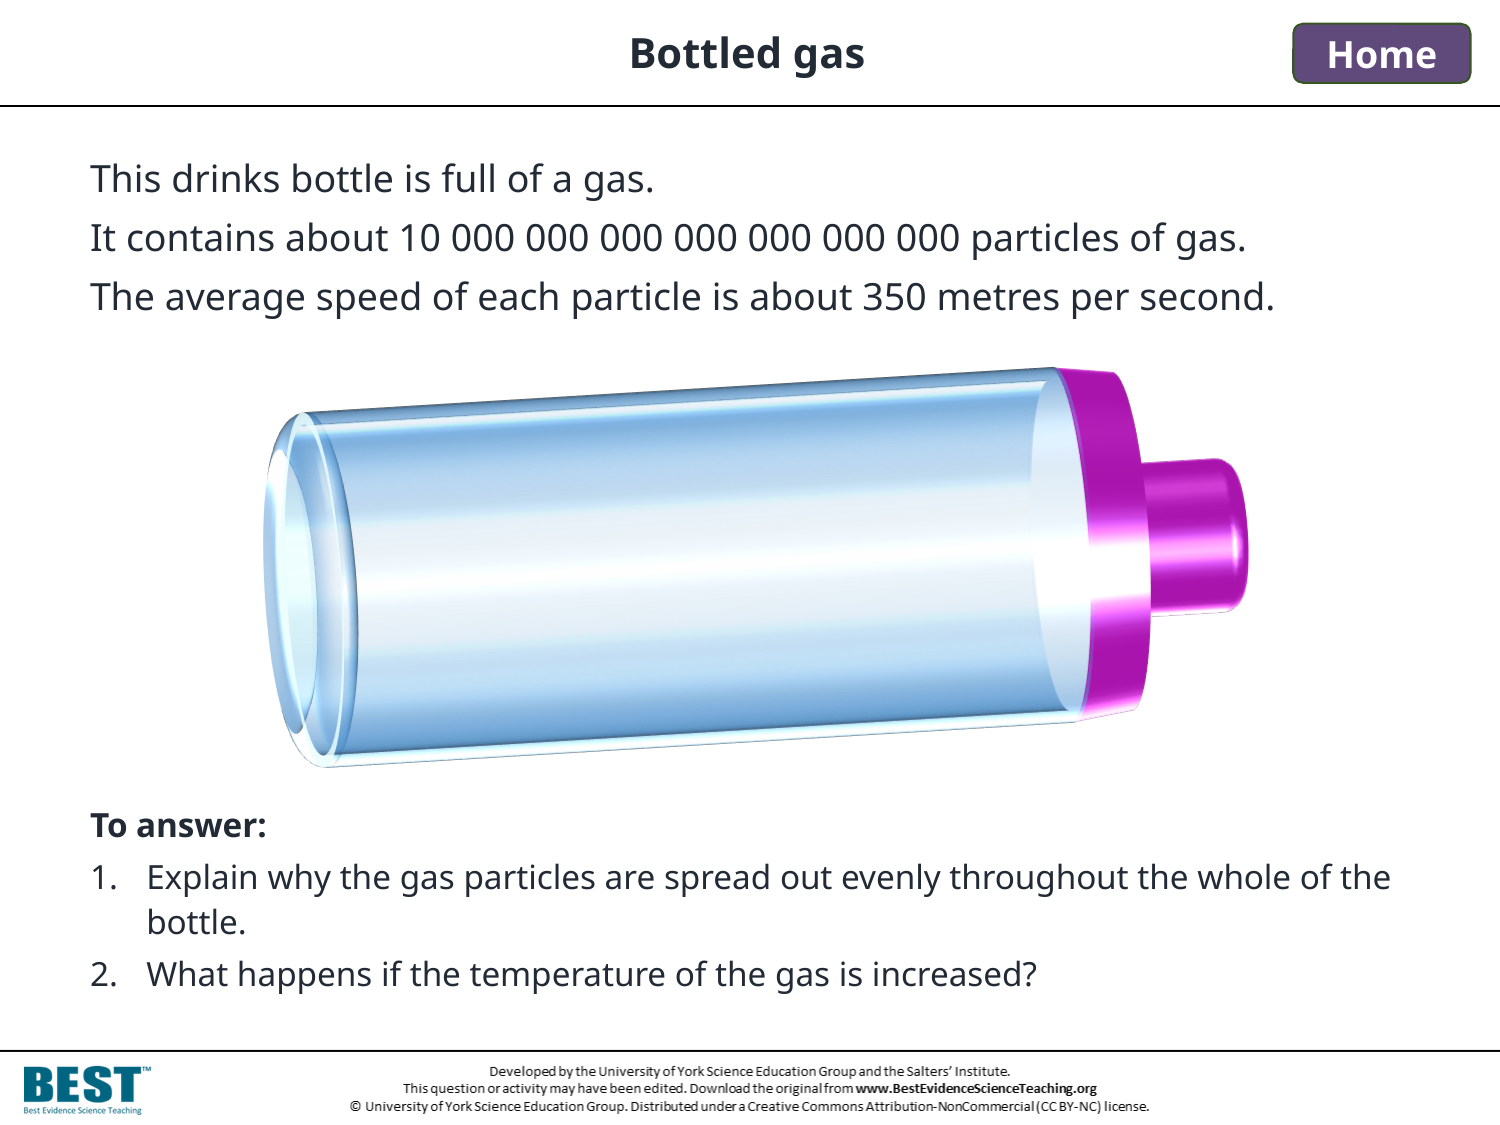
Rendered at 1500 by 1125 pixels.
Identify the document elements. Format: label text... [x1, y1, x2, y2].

text_box Home [1292, 22, 1472, 84]
text_box Bottled gas [23, 4, 1471, 99]
picture [0, 105, 1500, 1125]
